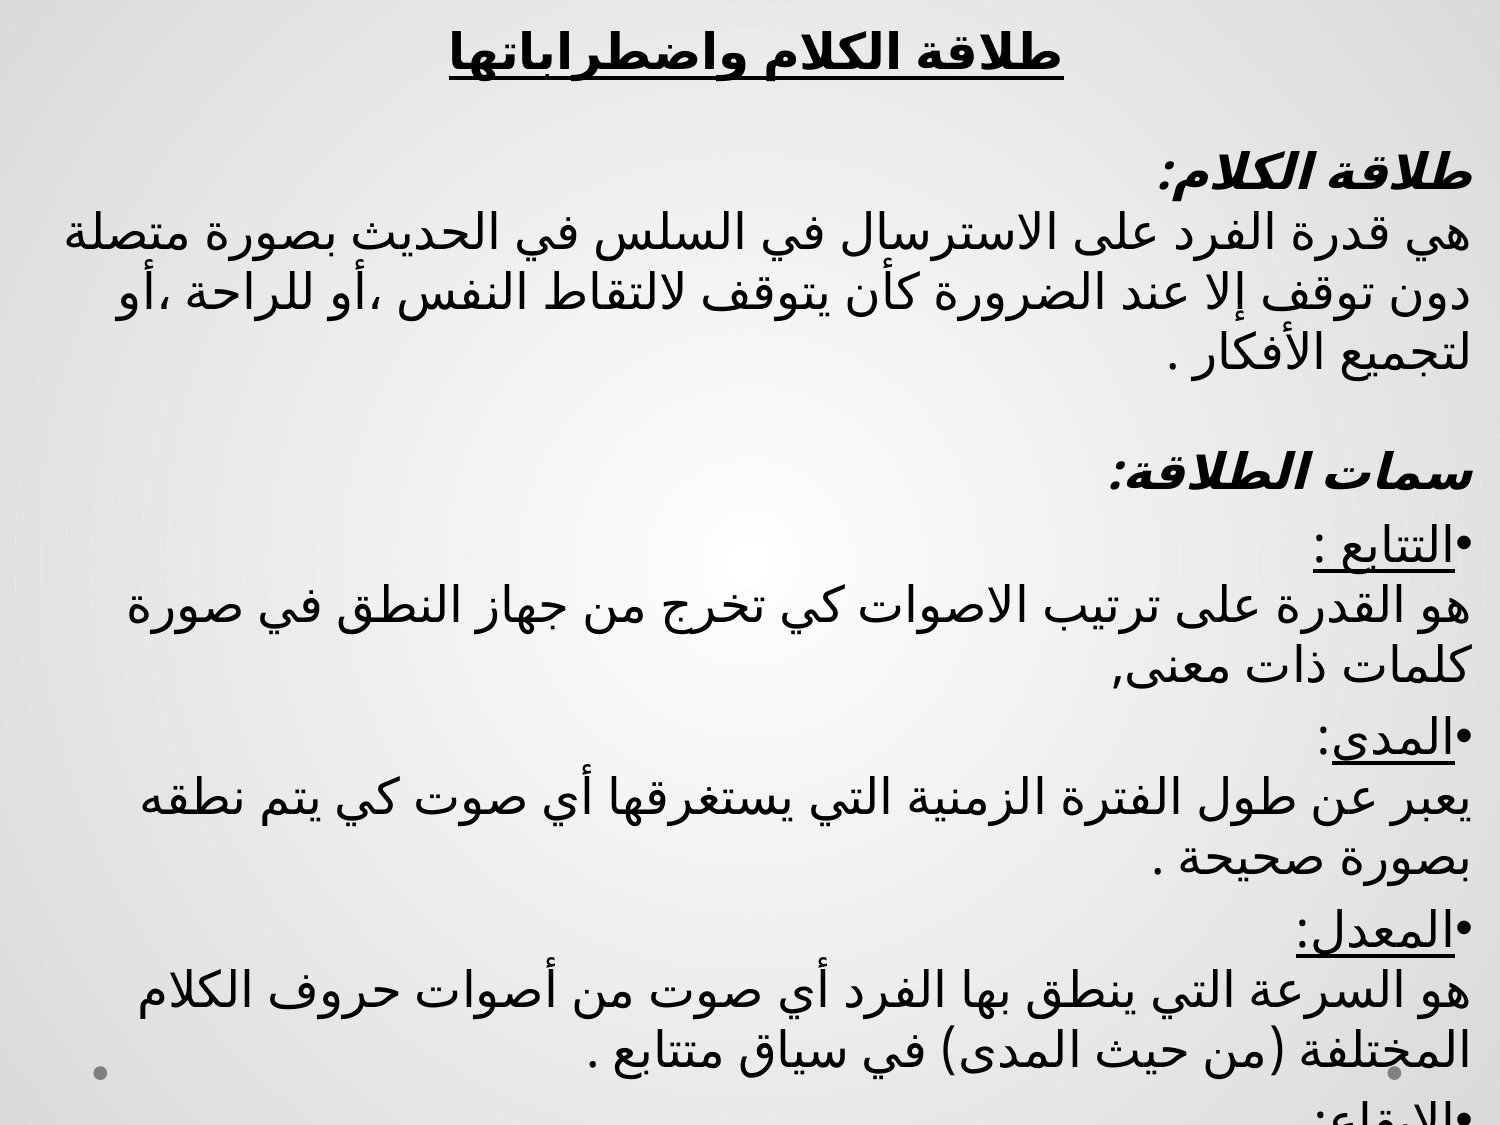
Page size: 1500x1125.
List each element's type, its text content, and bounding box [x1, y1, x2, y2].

text_box طلاقة الكلام واضطراباتها طلاقة الكلام: هي قدرة الفرد على الاسترسال في السلس في الحديث بصورة متصلة دون توقف إلا عند الضرورة كأن يتوقف لالتقاط النفس ،أو للراحة ،أو لتجميع الأفكار . سمات الطلاقة: التتابع : هو القدرة على ترتيب الاصوات كي تخرج من جهاز النطق في صورة كلمات ذات معنى, المدى: يعبر عن طول الفترة الزمنية التي يستغرقها أي صوت كي يتم نطقه بصورة صحيحة . المعدل: هو السرعة التي ينطق بها الفرد أي صوت من أصوات حروف الكلام المختلفة (من حيث المدى) في سياق متتابع . الإيقاع: هو نطق الأصوات في أنساق منتظمة ومتناغمة ،وتكرار ذلك بانتظام .أثناء الحديث بحيث يظهر الكلام بصورة مشوقة ومريحة للمستمع. [24, 12, 1488, 1125]
